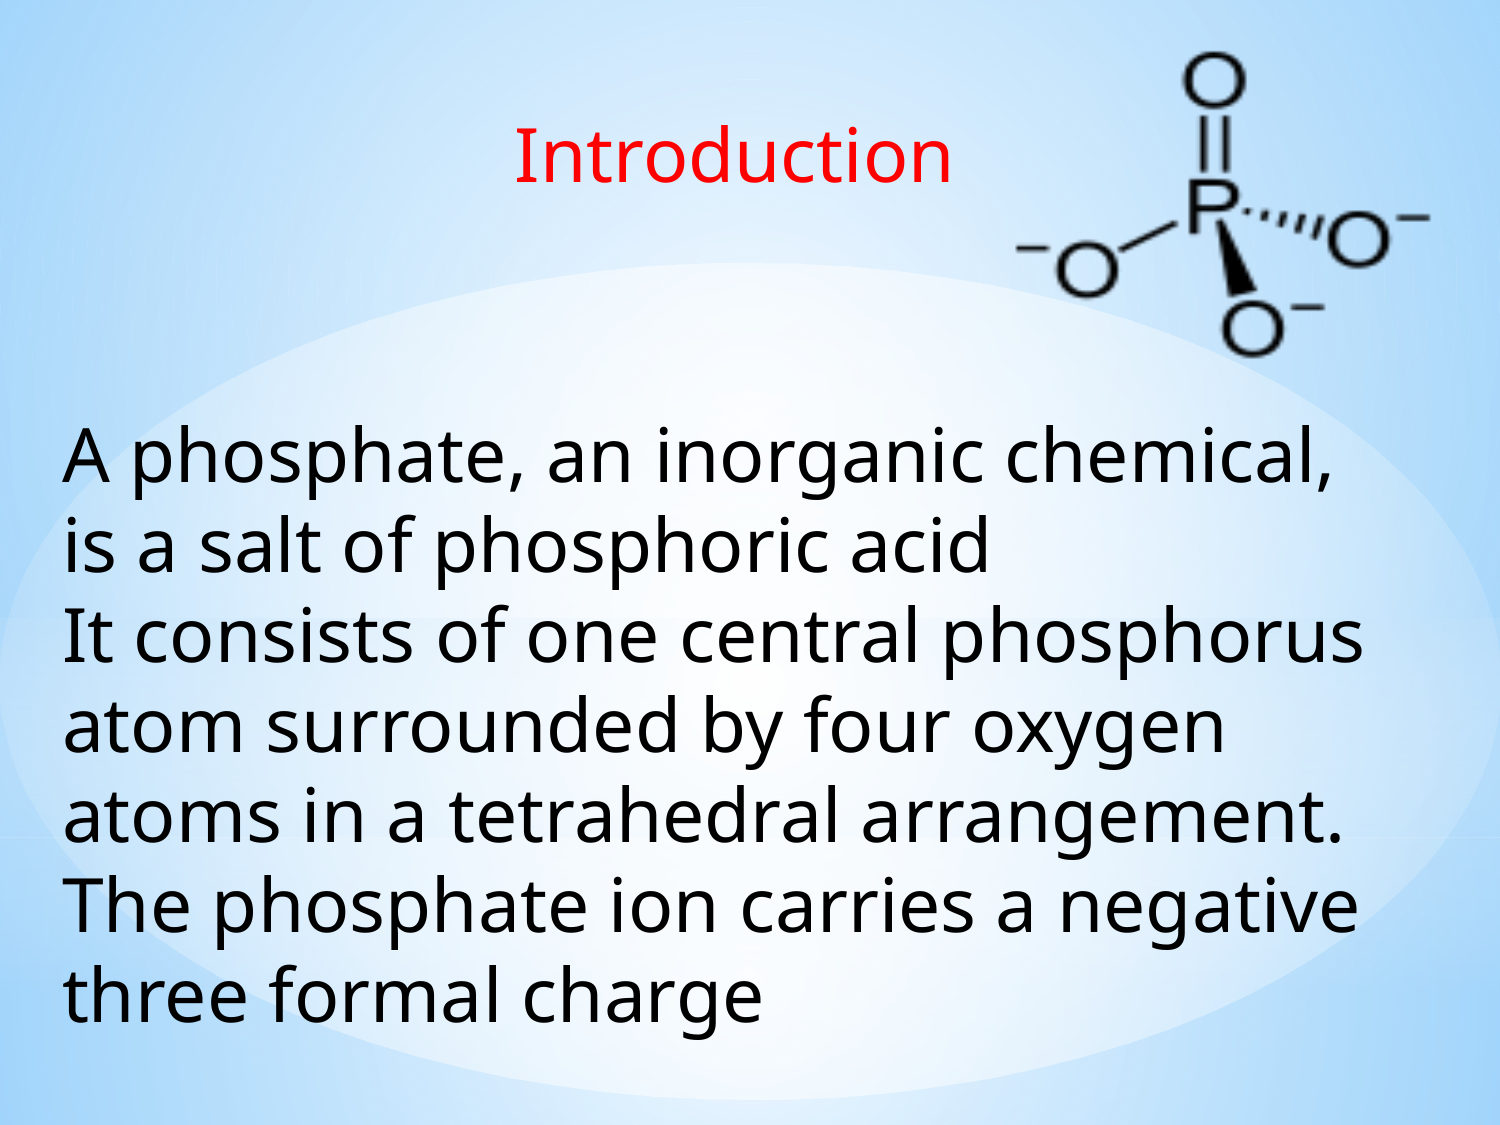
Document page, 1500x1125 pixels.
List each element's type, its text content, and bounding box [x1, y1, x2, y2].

picture [999, 36, 1451, 375]
text_box Introduction [499, 99, 970, 205]
text_box A phosphate, an inorganic chemical, is a salt of phosphoric acid It consists of one central phosphorus atom surrounded by four oxygen atoms in a tetrahedral arrangement. The phosphate ion carries a negative three formal charge [47, 399, 1423, 1045]
